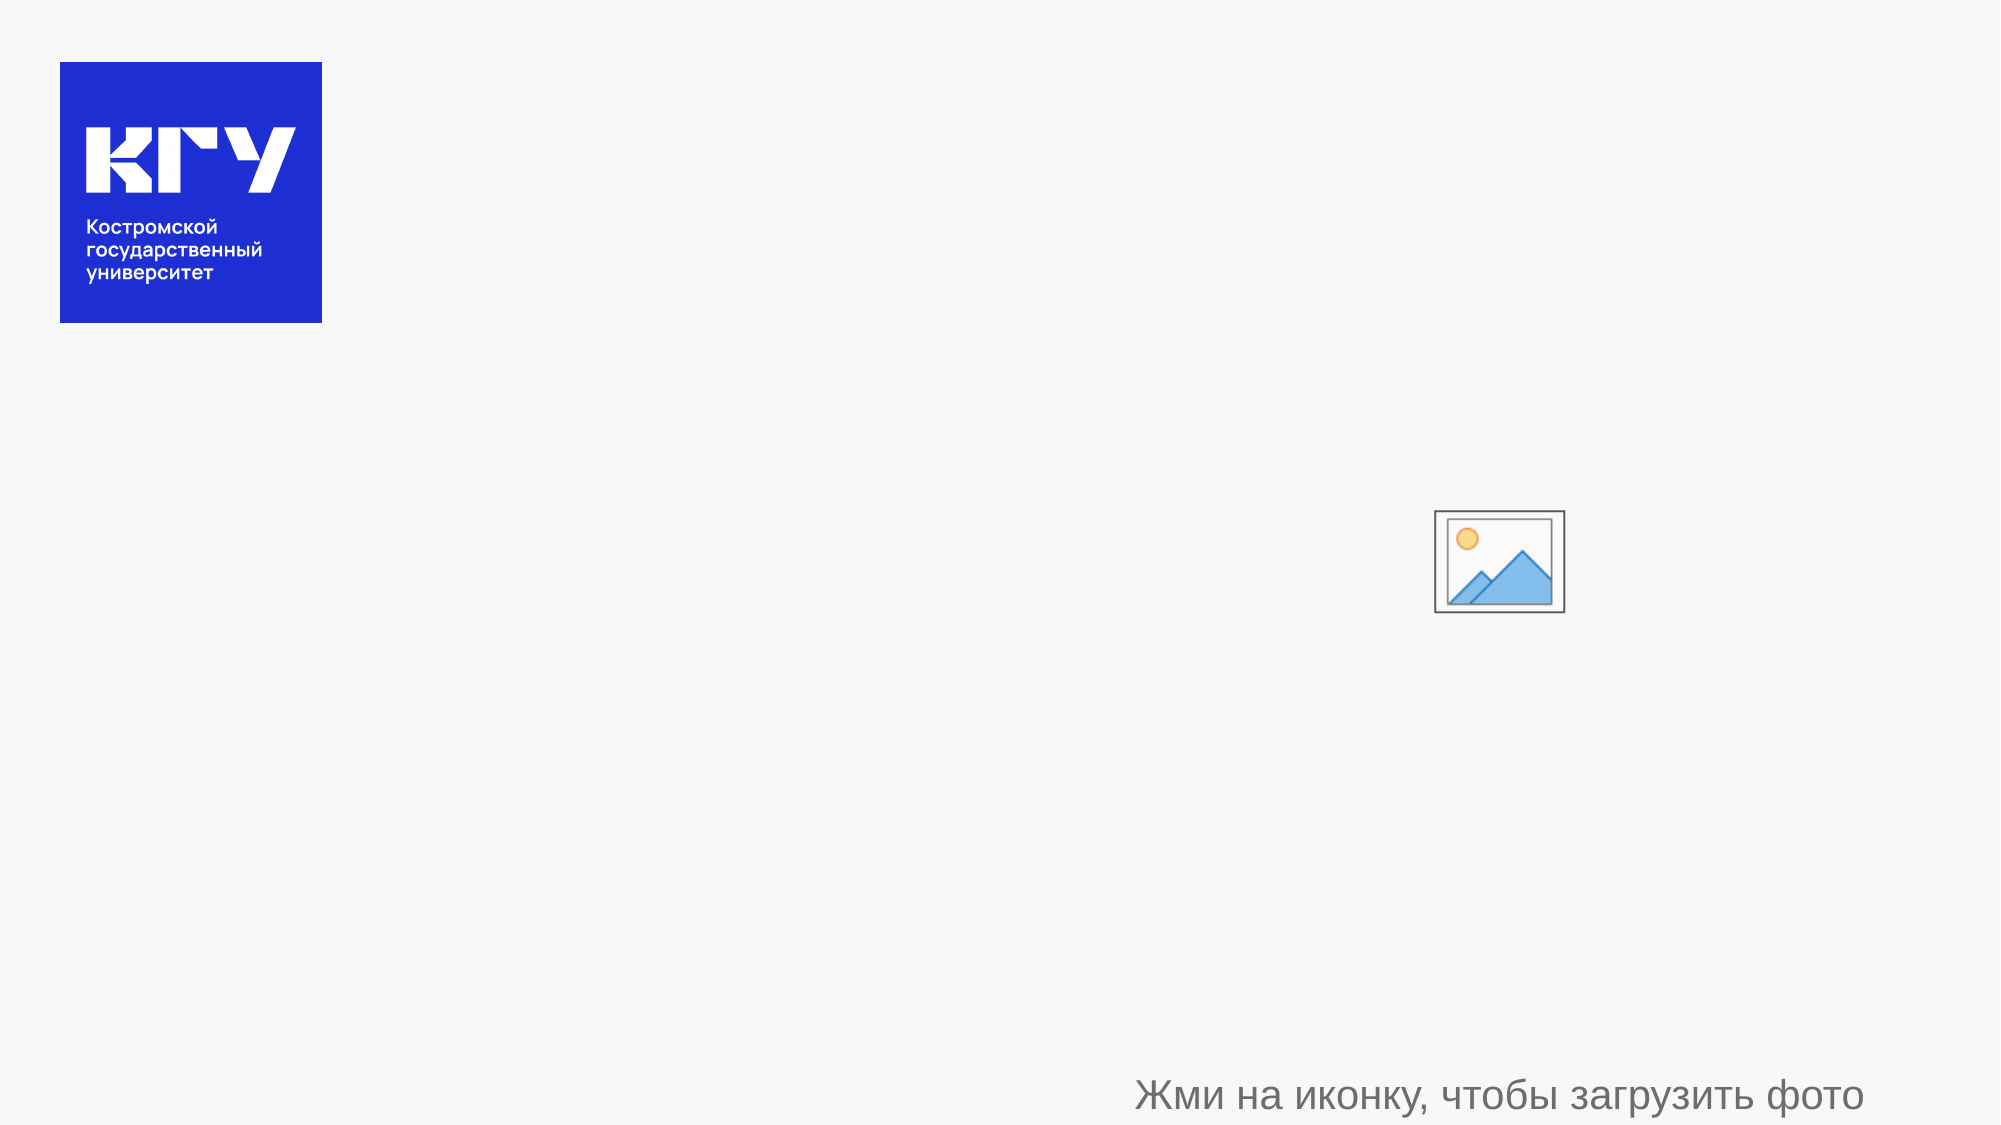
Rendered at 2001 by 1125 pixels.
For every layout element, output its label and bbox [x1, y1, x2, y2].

picture [999, 0, 2000, 1125]
picture [60, 62, 322, 323]
